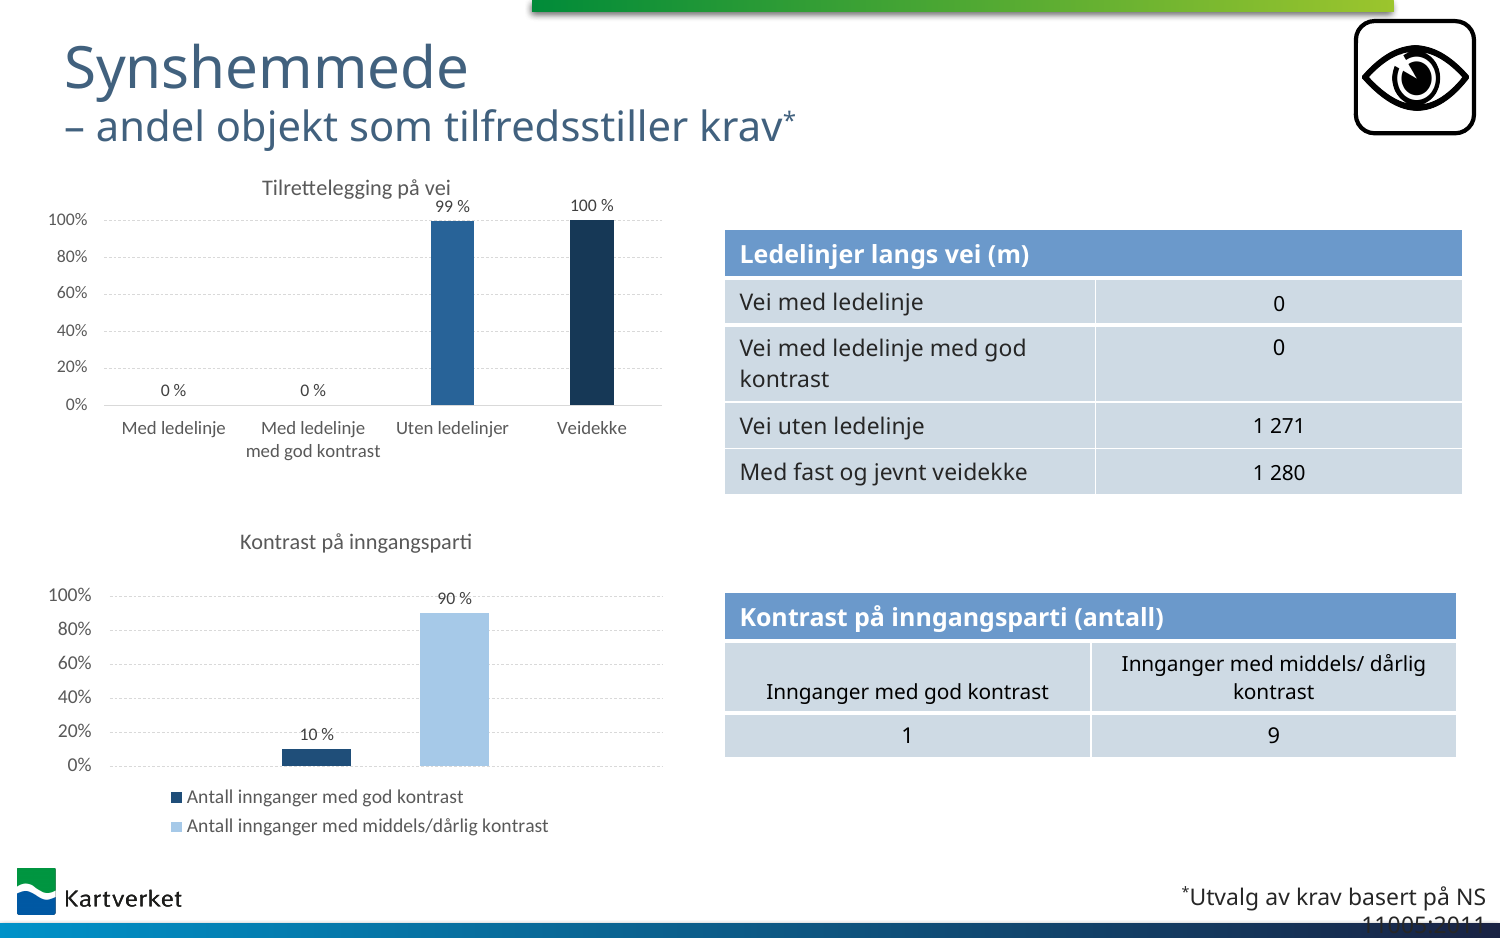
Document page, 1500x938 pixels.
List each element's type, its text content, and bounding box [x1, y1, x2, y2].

text_box *Utvalg av krav basert på NS 11005:2011 [1068, 873, 1500, 938]
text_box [1355, 20, 1475, 134]
table_header Ledelinjer langs vei (m) [725, 230, 1462, 276]
table_cell 0 [1096, 327, 1462, 401]
table_header Kontrast på inngangsparti (antall) [725, 593, 1456, 639]
table_cell 1 280 [1096, 449, 1462, 494]
table_cell 9 [1092, 715, 1456, 757]
table_cell 1 271 [1096, 403, 1462, 448]
table_cell Innganger med god kontrast [725, 643, 1090, 711]
table_cell Vei med ledelinje [725, 280, 1095, 323]
table_cell Vei med ledelinje med god kontrast [725, 327, 1095, 401]
table_cell Med fast og jevnt veidekke [725, 449, 1095, 494]
table_cell Vei uten ledelinje [725, 403, 1095, 448]
table_cell 0 [1096, 280, 1462, 323]
text_box Synshemmede – andel objekt som tilfredsstiller krav* [49, 24, 1431, 158]
table_cell Innganger med middels/ dårlig kontrast [1092, 643, 1456, 711]
table_cell 1 [725, 715, 1090, 757]
picture [41, 166, 673, 492]
picture [41, 520, 673, 846]
